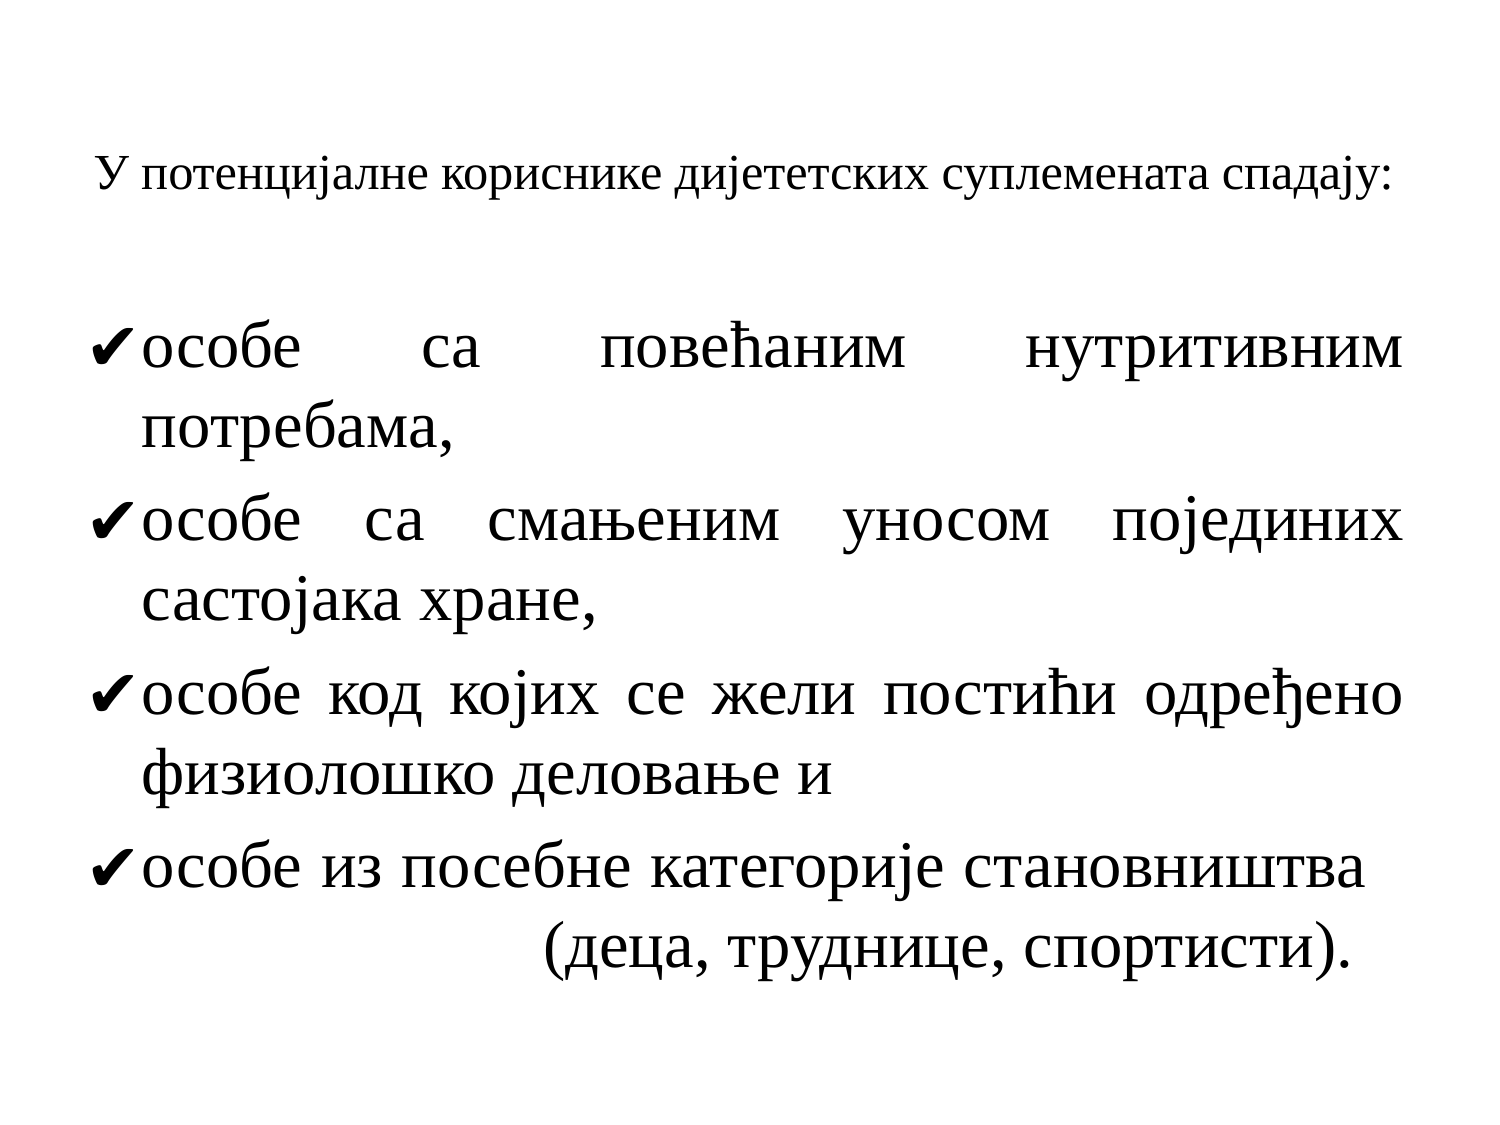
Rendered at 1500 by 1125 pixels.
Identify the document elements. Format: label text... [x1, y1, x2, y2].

title У потенцијалне кориснике дијететских суплемената спадају: [75, 128, 1425, 270]
list особе са повећаним нутритивним потребама, особе са смањеним уносом појединих састојака хране, особе код којих се жели постићи одређено физиолошко деловање и особе из посебне категорије становништва (деца, труднице, спортисти). [70, 292, 1421, 1036]
